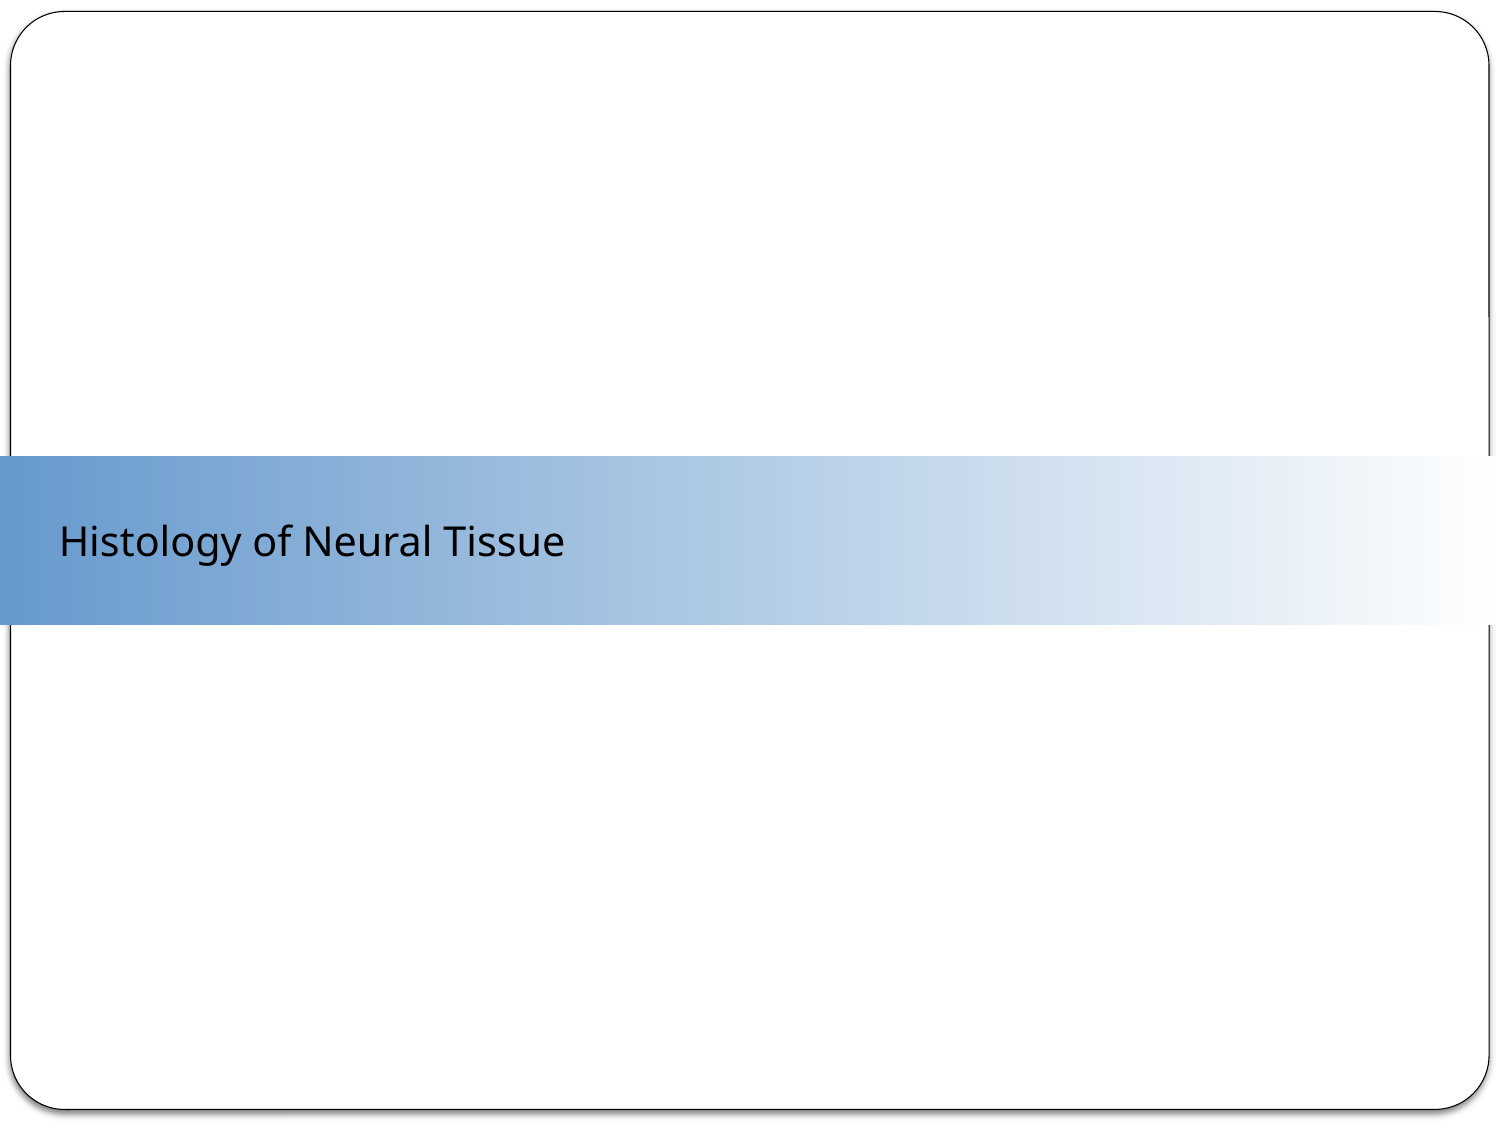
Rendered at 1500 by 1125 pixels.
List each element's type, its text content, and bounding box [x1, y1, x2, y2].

text_box [0, 456, 1500, 625]
title Histology of Neural Tissue [43, 508, 1464, 581]
